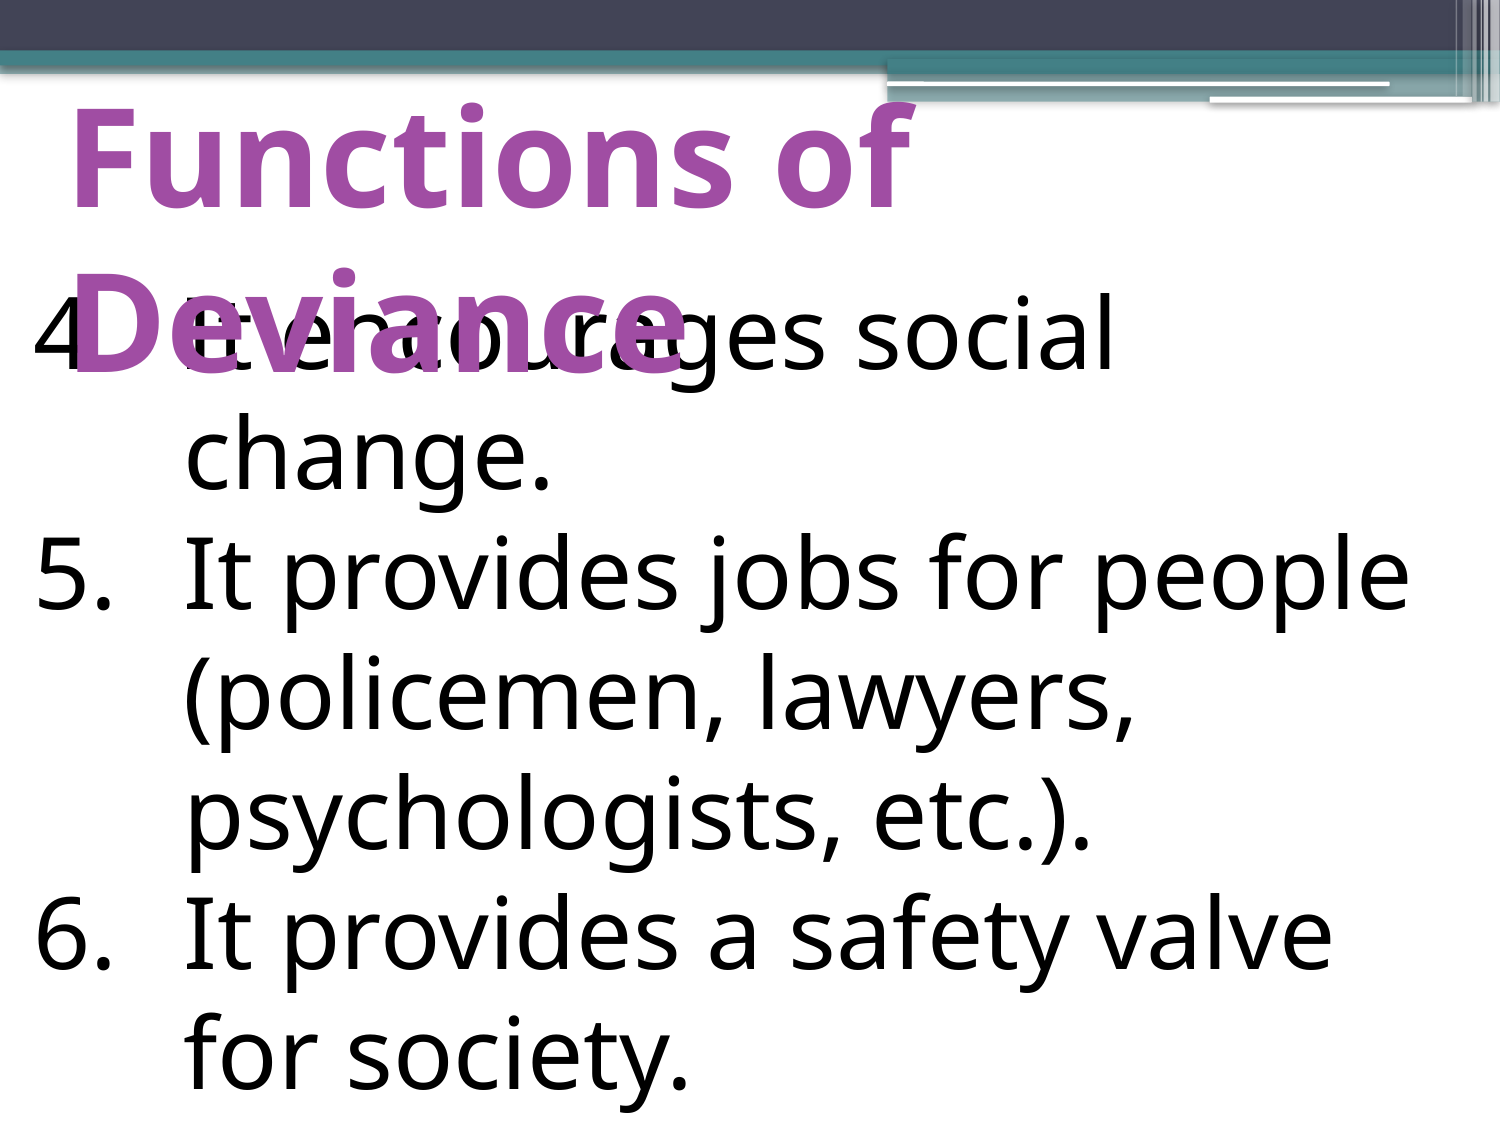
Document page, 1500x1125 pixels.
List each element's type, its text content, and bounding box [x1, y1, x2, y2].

text_box Functions of Deviance [49, 62, 1475, 408]
text_box It encourages social change. It provides jobs for people (policemen, lawyers, psychologists, etc.). It provides a safety valve for society. [18, 262, 1482, 1117]
